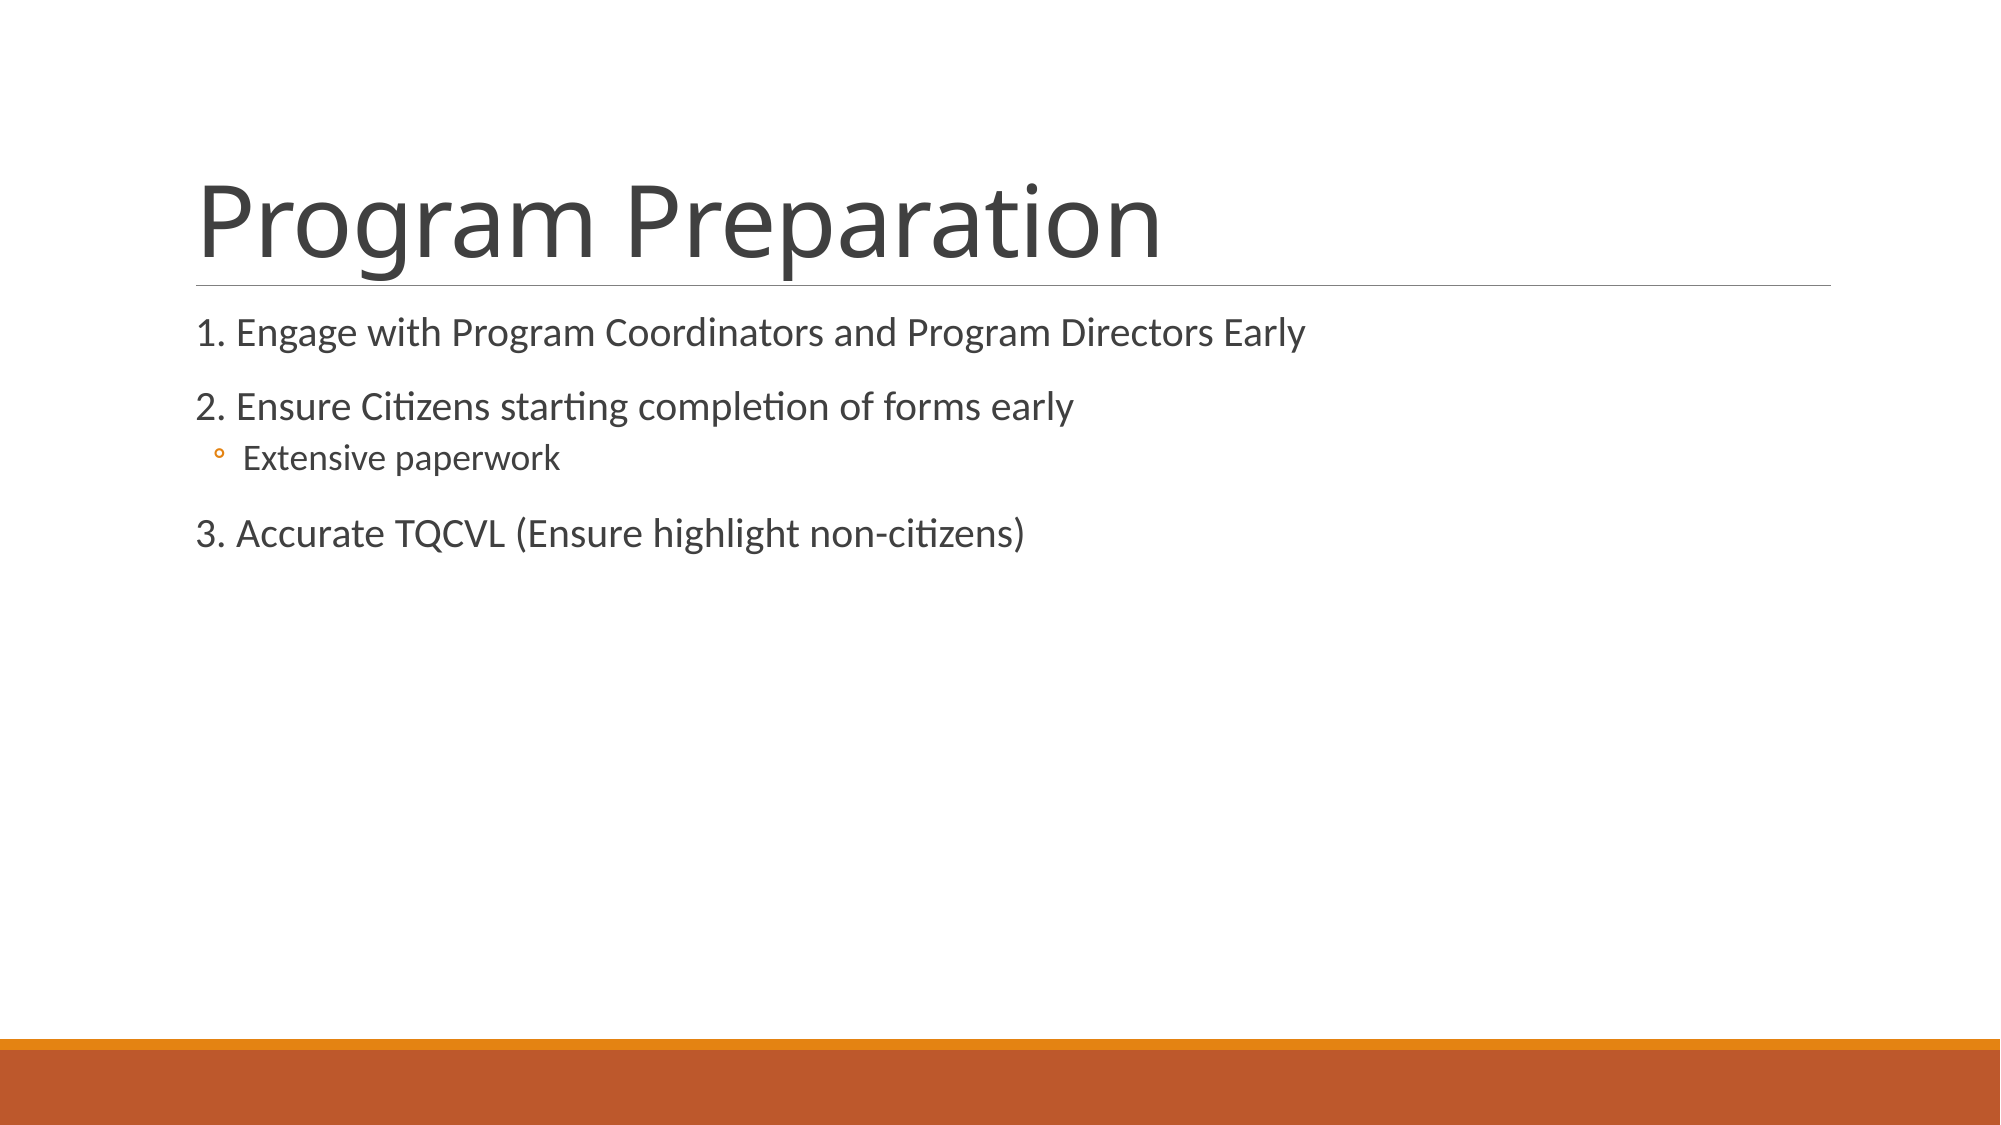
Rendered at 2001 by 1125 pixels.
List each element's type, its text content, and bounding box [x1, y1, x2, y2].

list 1. Engage with Program Coordinators and Program Directors Early 2. Ensure Citizens starting completion of forms early Extensive paperwork 3. Accurate TQCVL (Ensure highlight non-citizens) [180, 302, 1830, 963]
title Program Preparation [180, 47, 1830, 285]
